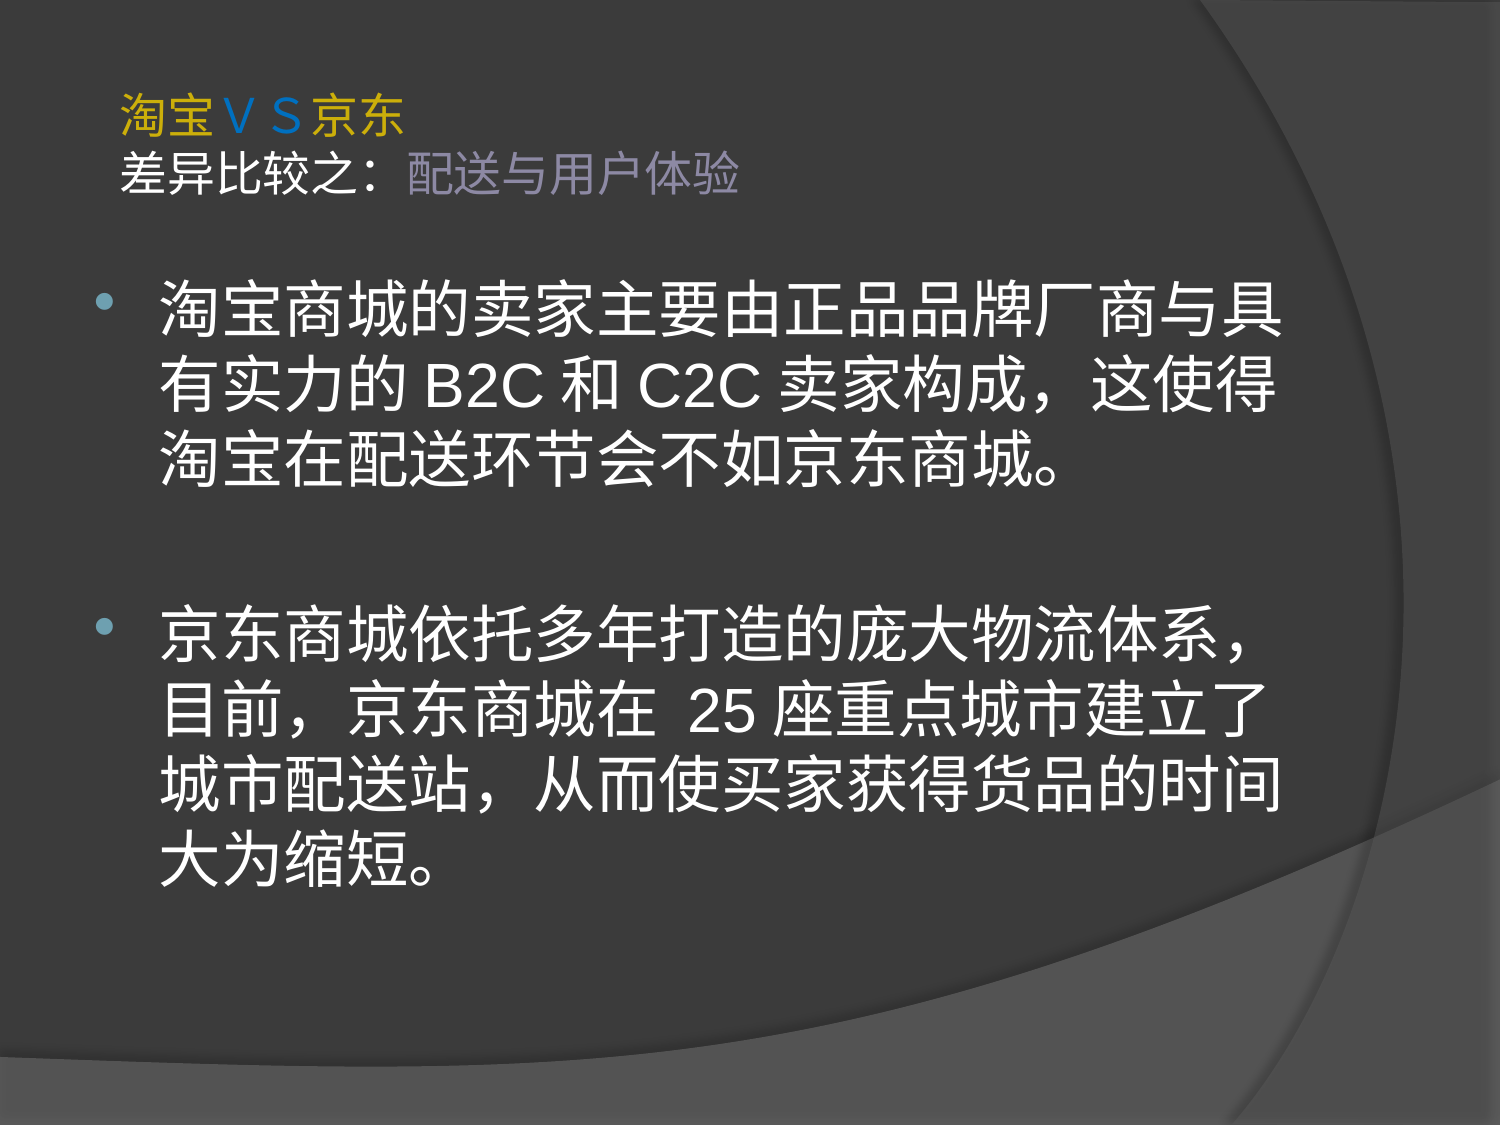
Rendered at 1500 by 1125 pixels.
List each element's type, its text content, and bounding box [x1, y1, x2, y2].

title 淘宝ＶＳ京东 差异比较之：配送与用户体验 [111, 77, 1338, 266]
list 淘宝商城的卖家主要由正品品牌厂商与具有实力的B2C和C2C卖家构成，这使得淘宝在配送环节会不如京东商城。 京东商城依托多年打造的庞大物流体系，目前，京东商城在 25座重点城市建立了城市配送站，从而使买家获得货品的时间大为缩短。 [74, 262, 1301, 1006]
